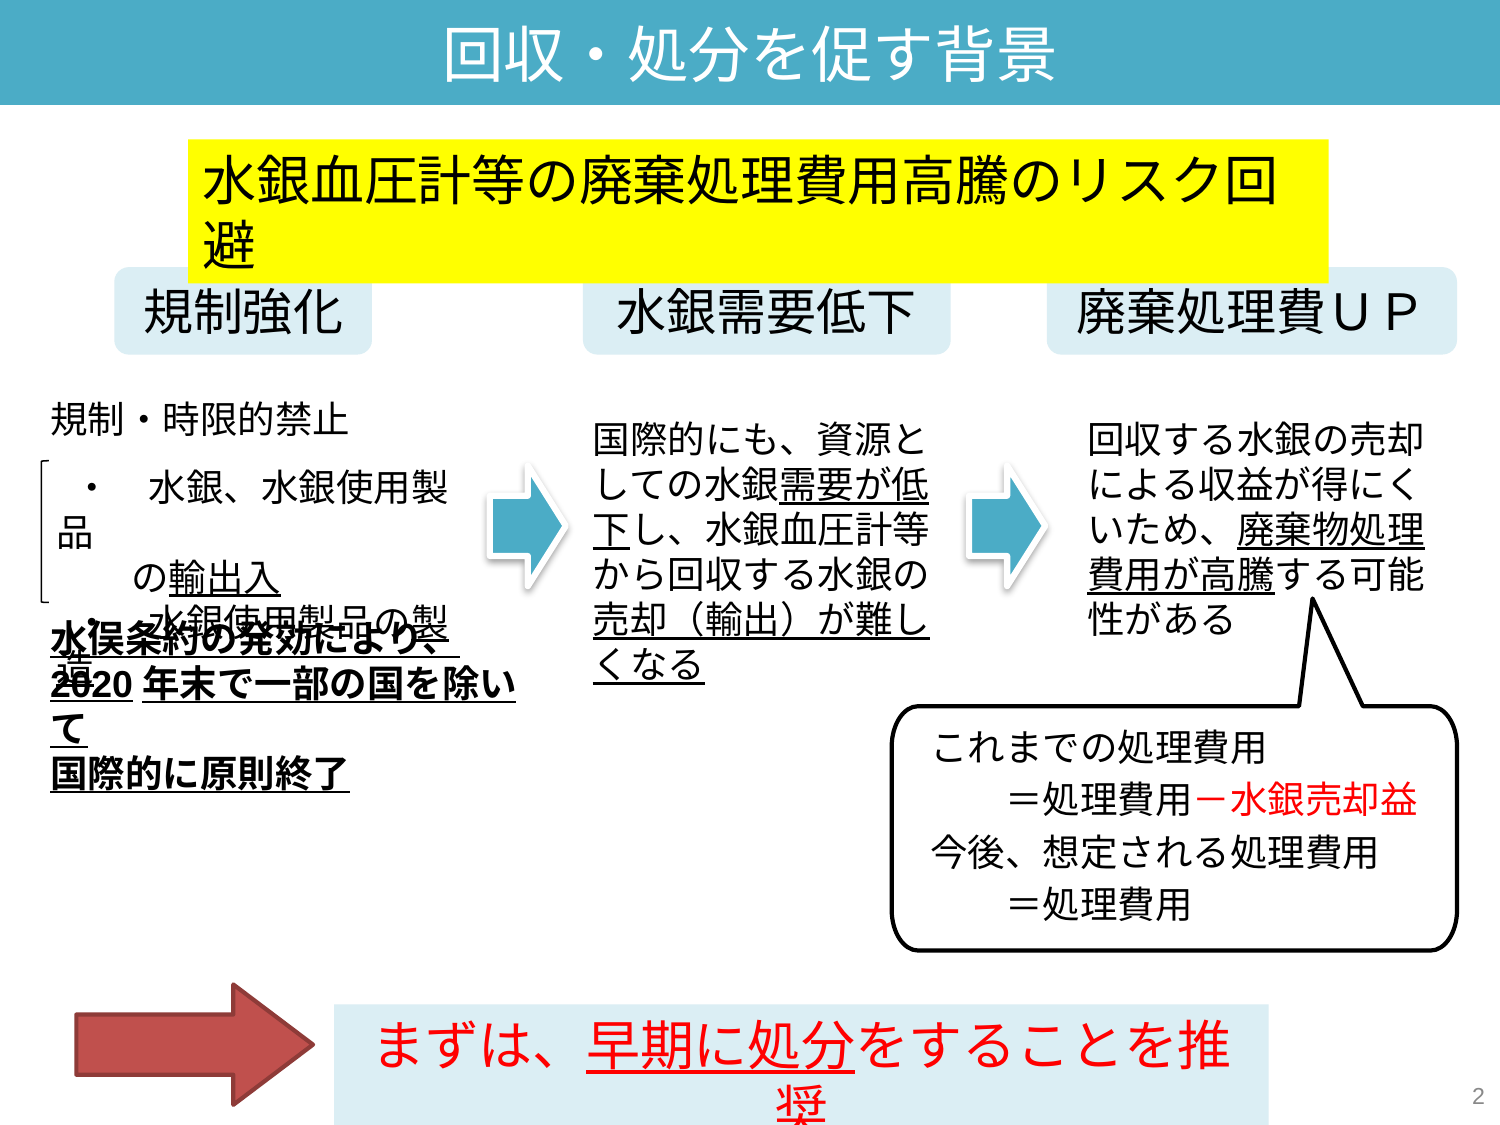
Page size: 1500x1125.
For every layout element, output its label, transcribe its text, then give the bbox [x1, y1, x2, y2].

text_box [889, 767, 1460, 953]
text_box まずは、早期に処分をすることを推奨 [334, 1004, 1269, 1125]
text_box 水銀血圧計等の廃棄処理費用高騰のリスク回避 [188, 139, 1329, 265]
slide_number 2 [1269, 1065, 1500, 1125]
text_box [74, 982, 316, 1107]
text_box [114, 266, 1458, 355]
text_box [35, 388, 1465, 760]
text_box 回収・処分を促す背景 [0, 0, 1500, 105]
